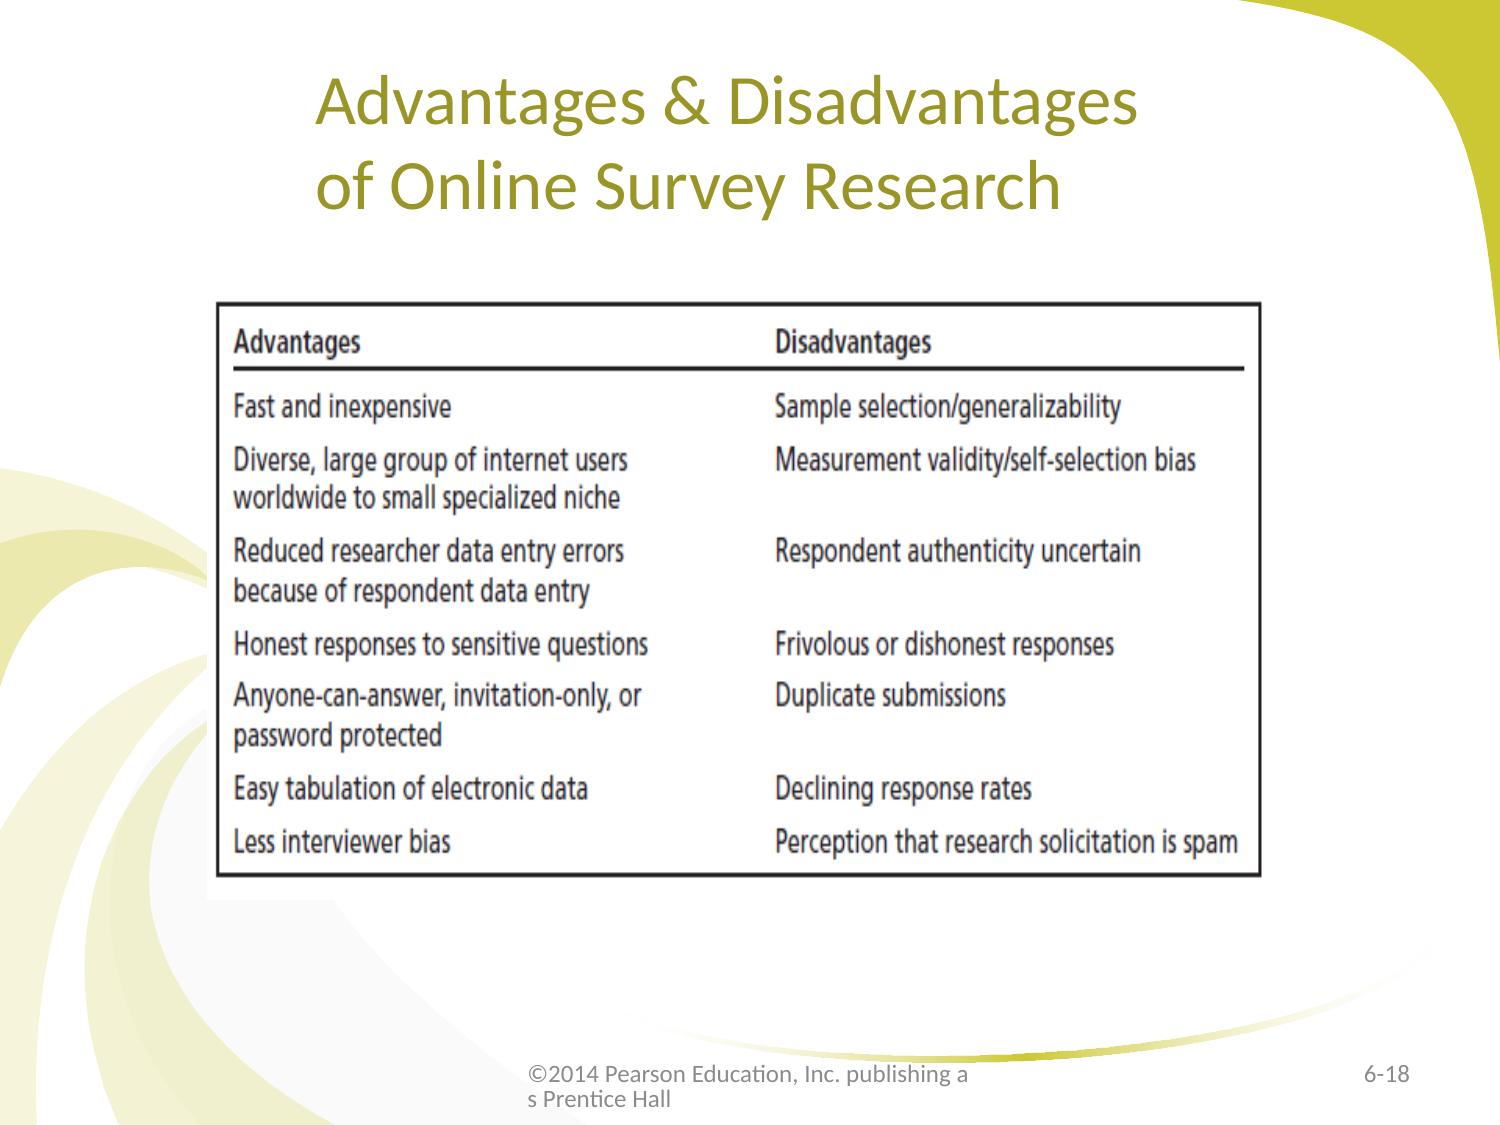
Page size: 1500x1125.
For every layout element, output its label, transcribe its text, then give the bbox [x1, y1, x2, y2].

title Advantages & Disadvantages of Online Survey Research [300, 45, 1263, 233]
footer ©2014 Pearson Education, Inc. publishing as Prentice Hall [512, 1042, 988, 1103]
slide_number 6-18 [1074, 1042, 1425, 1103]
picture [206, 287, 1294, 901]
